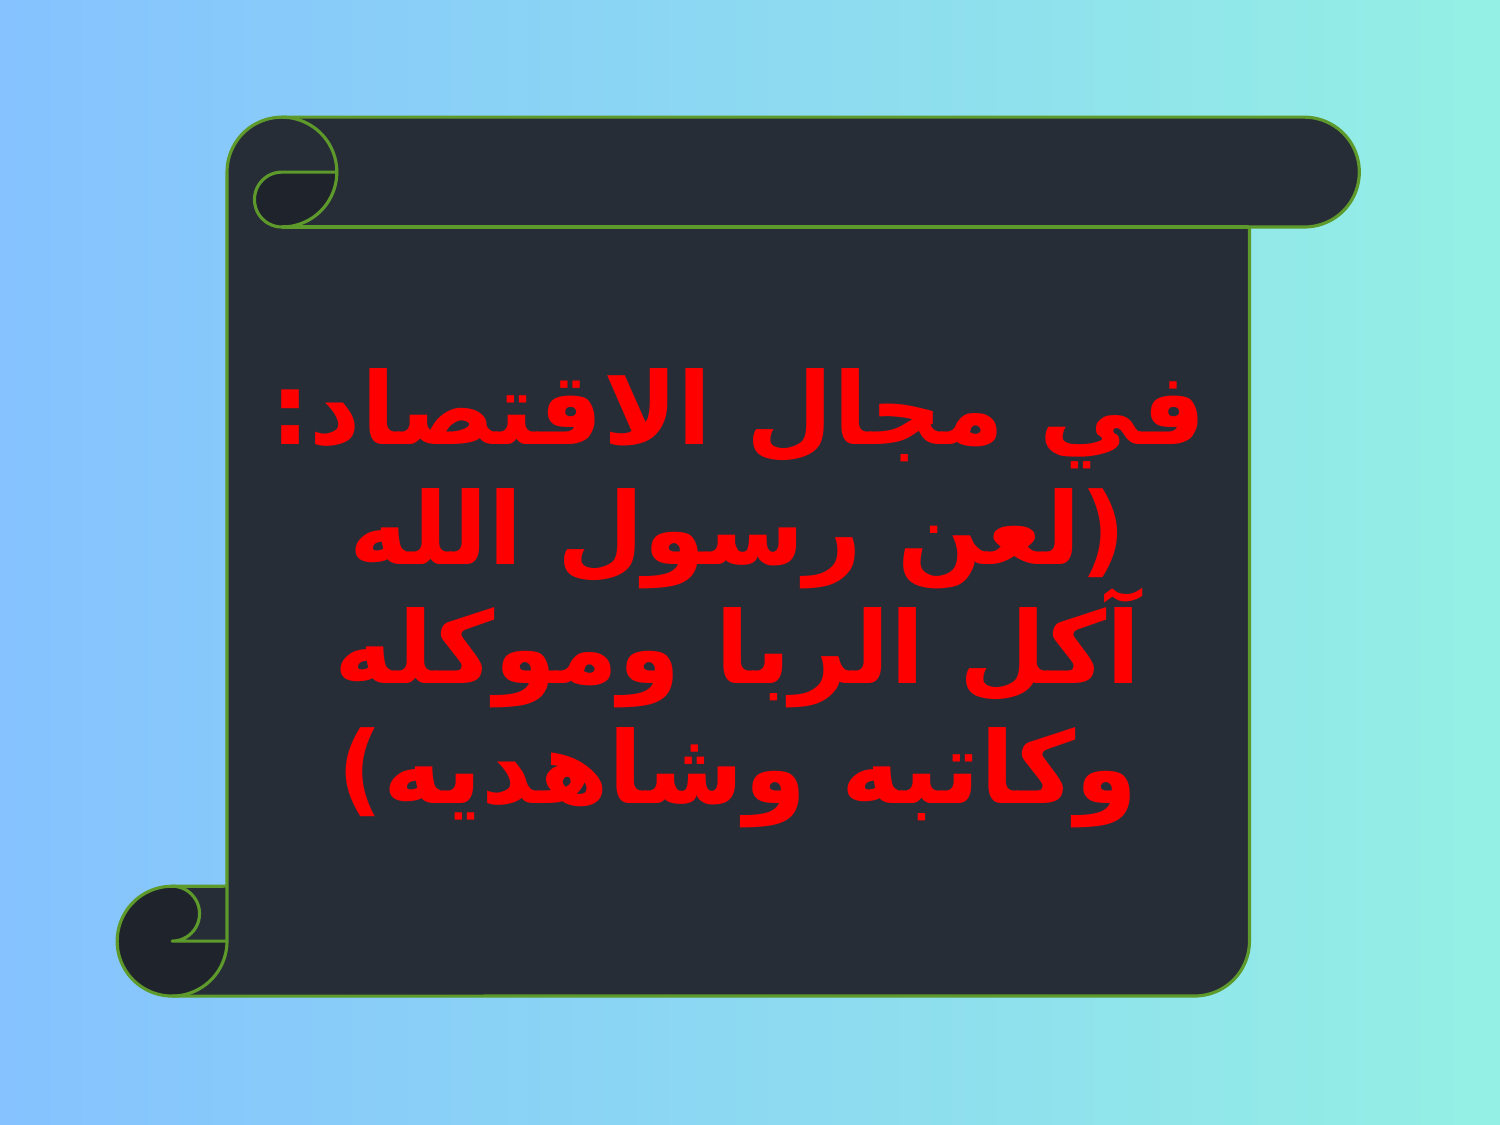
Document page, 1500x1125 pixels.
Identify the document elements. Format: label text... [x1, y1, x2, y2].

text_box في مجال الاقتصاد: (لعن رسول الله آكل الربا وموكله وكاتبه وشاهديه) [115, 115, 1361, 998]
